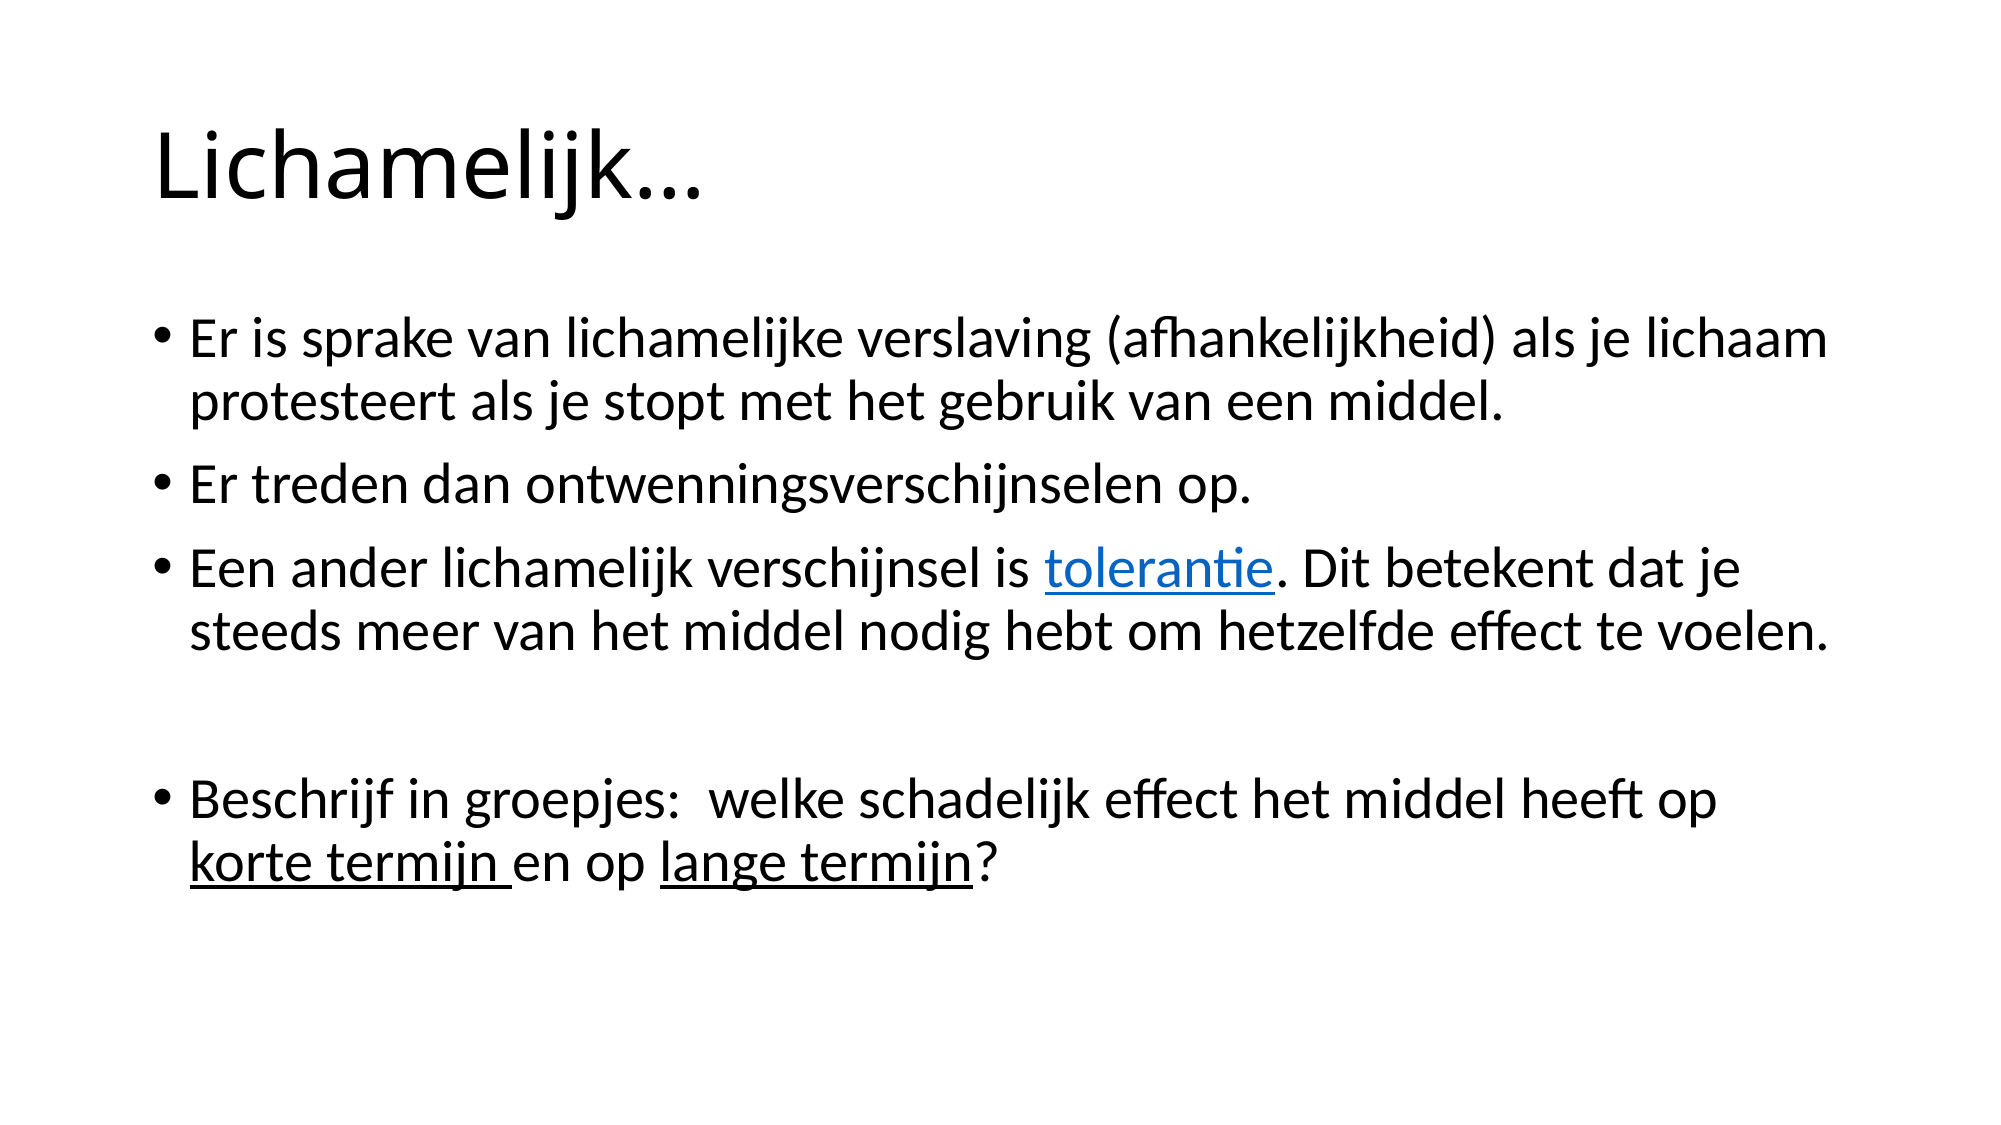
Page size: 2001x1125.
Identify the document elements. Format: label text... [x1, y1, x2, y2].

title Lichamelijk… [137, 59, 1863, 278]
list Er is sprake van lichamelijke verslaving (afhankelijkheid) als je lichaam protesteert als je stopt met het gebruik van een middel. Er treden dan ontwenningsverschijnselen op. Een ander lichamelijk verschijnsel is tolerantie. Dit betekent dat je steeds meer van het middel nodig hebt om hetzelfde effect te voelen. Beschrijf in groepjes: welke schadelijk effect het middel heeft op korte termijn en op lange termijn? [137, 299, 1863, 1014]
